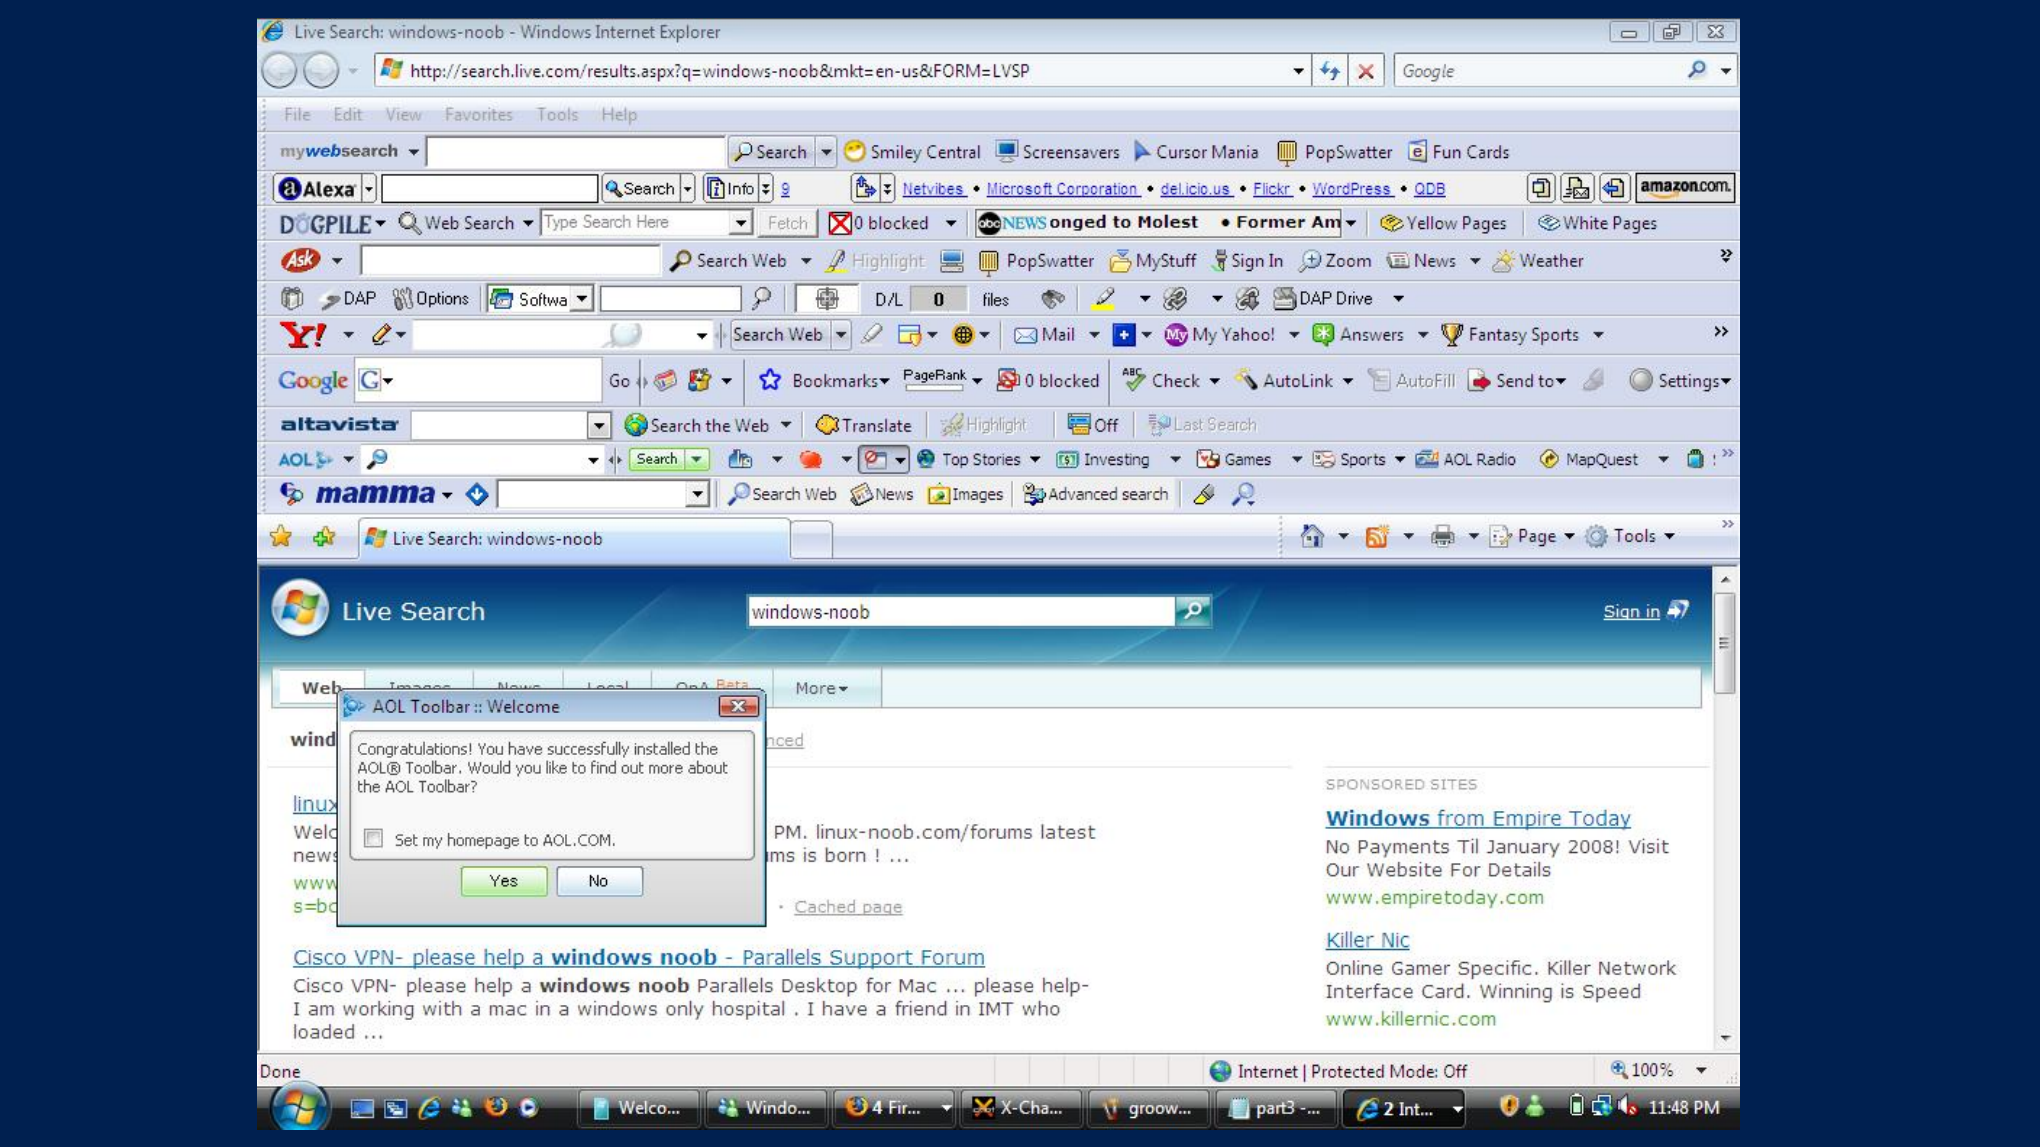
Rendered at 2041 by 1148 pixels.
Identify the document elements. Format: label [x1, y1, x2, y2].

picture [257, 18, 1740, 1131]
